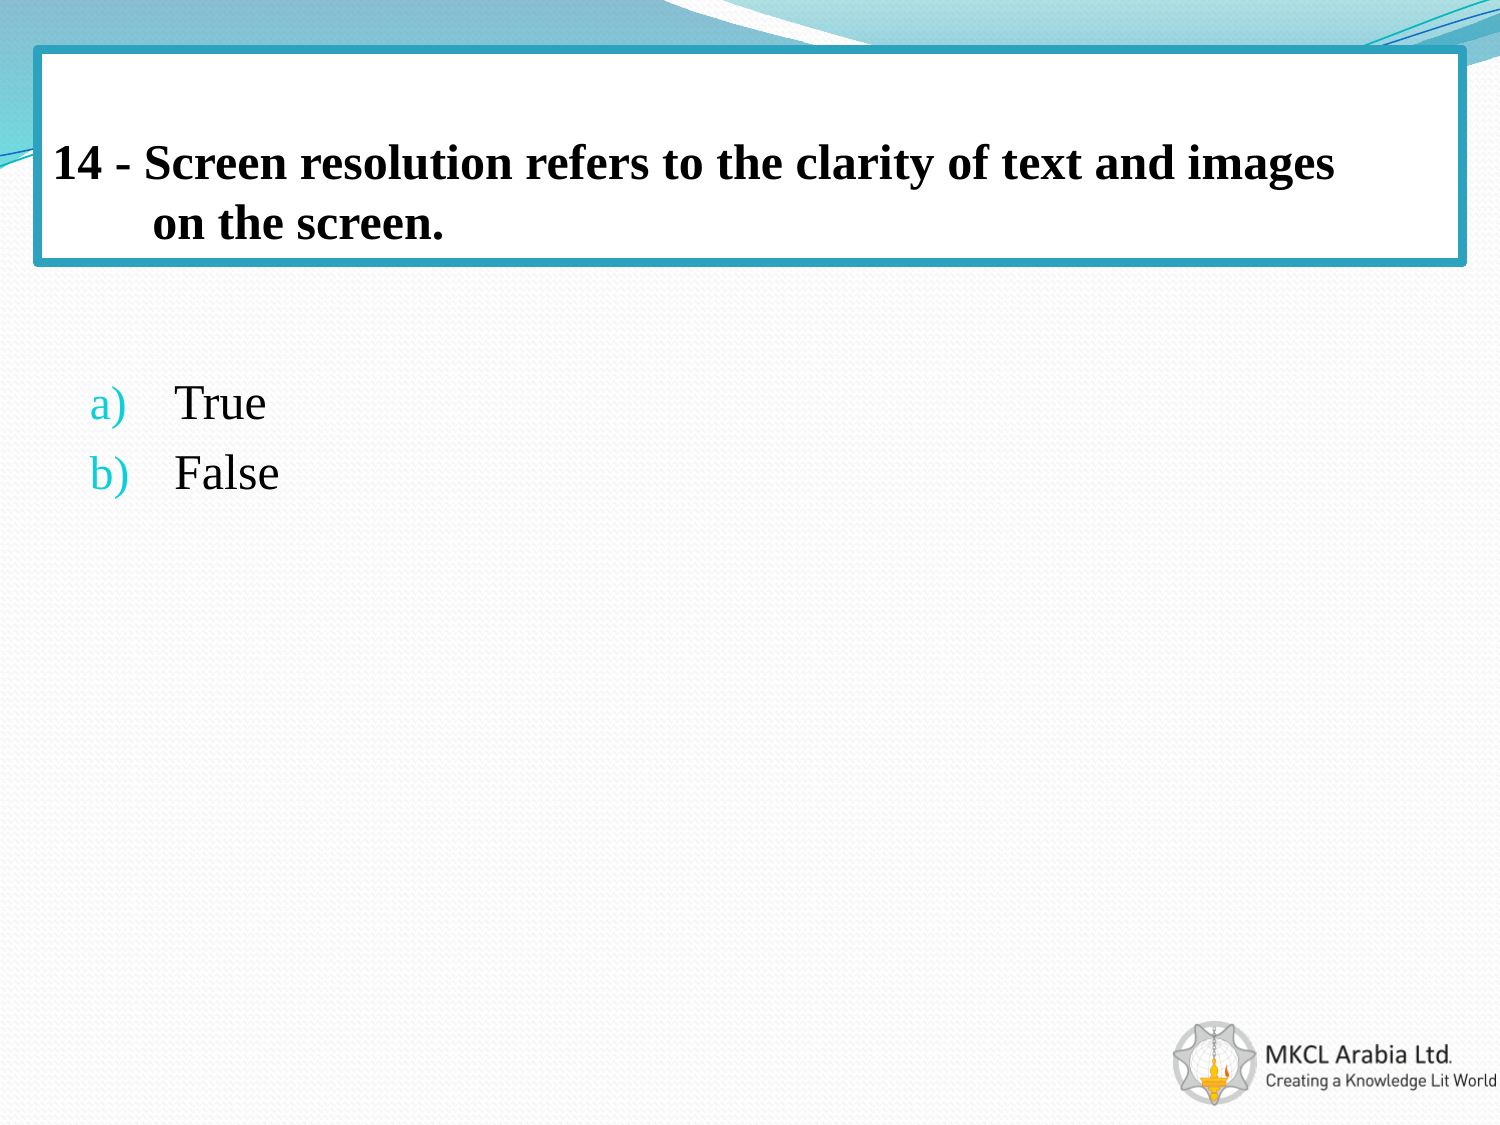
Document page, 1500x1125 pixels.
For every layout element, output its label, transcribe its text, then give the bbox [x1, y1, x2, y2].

list True False [75, 362, 1425, 1083]
picture [1172, 1021, 1496, 1106]
title 14 - Screen resolution refers to the clarity of text and images on the screen. [37, 62, 1388, 250]
